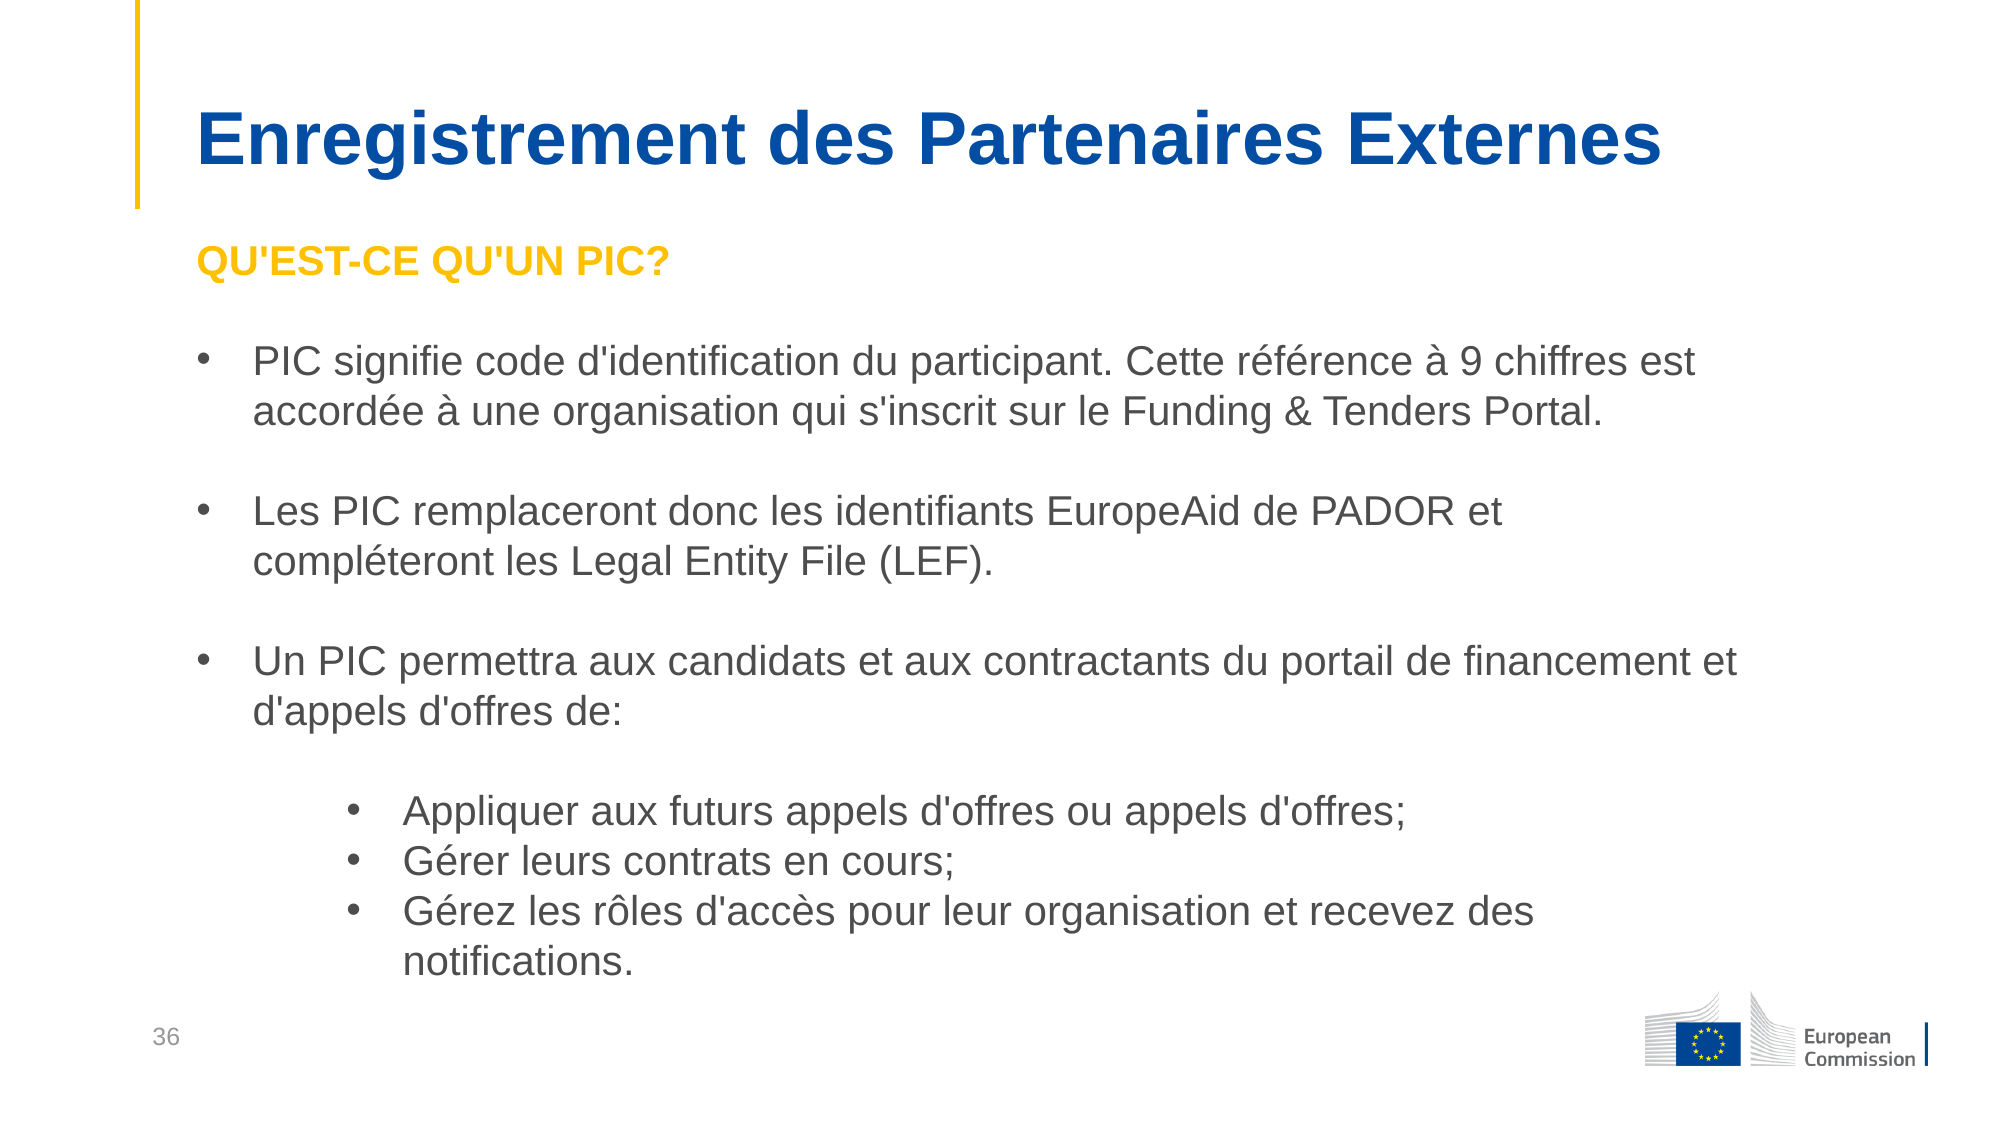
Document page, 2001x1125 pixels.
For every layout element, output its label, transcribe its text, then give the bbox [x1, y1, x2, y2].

text_box Enregistrement des Partenaires Externes [181, 52, 1907, 181]
slide_number 36 [137, 1005, 588, 1066]
text_box QU'EST-CE QU'UN PIC? PIC signifie code d'identification du participant. Cette référence à 9 chiffres est accordée à une organisation qui s'inscrit sur le Funding & Tenders Portal. Les PIC remplaceront donc les identifiants EuropeAid de PADOR et compléteront les Legal Entity File (LEF). Un PIC permettra aux candidats et aux contractants du portail de financement et d'appels d'offres de: Appliquer aux futurs appels d'offres ou appels d'offres; Gérer leurs contrats en cours; Gérez les rôles d'accès pour leur organisation et recevez des notifications. [106, 136, 1760, 992]
picture [1645, 991, 1928, 1066]
